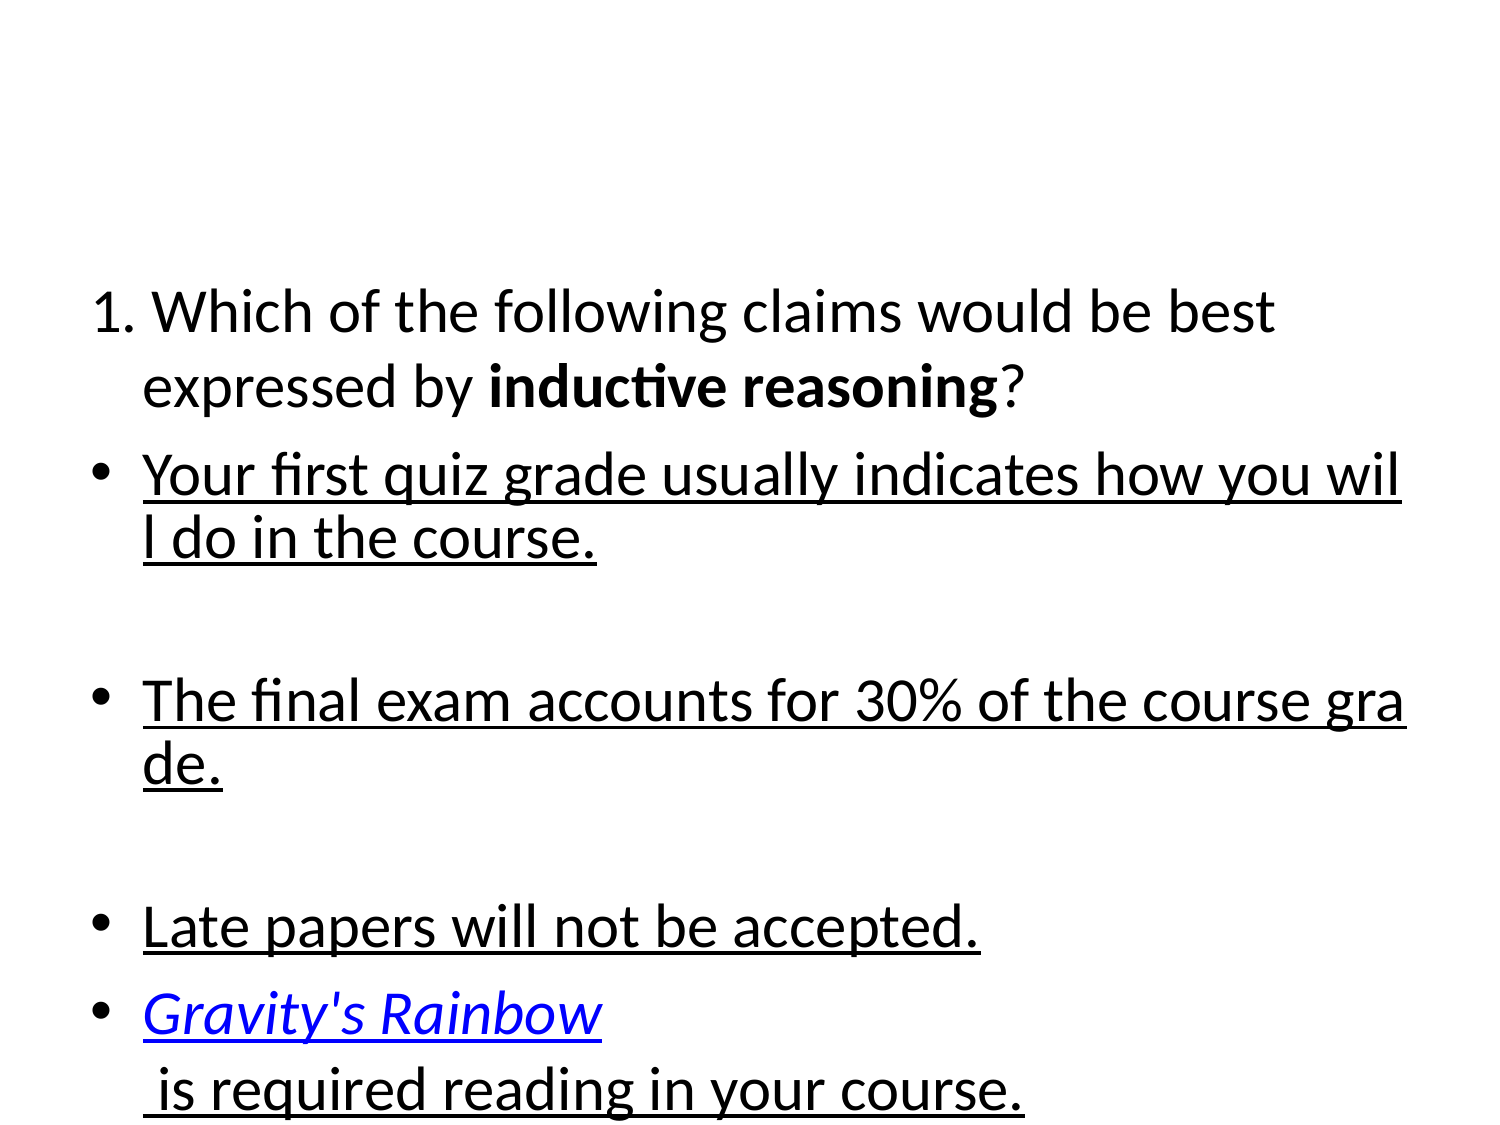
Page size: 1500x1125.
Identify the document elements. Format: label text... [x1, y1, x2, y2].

list 1. Which of the following claims would be best expressed by inductive reasoning? Your first quiz grade usually indicates how you will do in the course. The final exam accounts for 30% of the course grade. Late papers will not be accepted. Gravity's Rainbow is required reading in your course. [75, 262, 1425, 1005]
